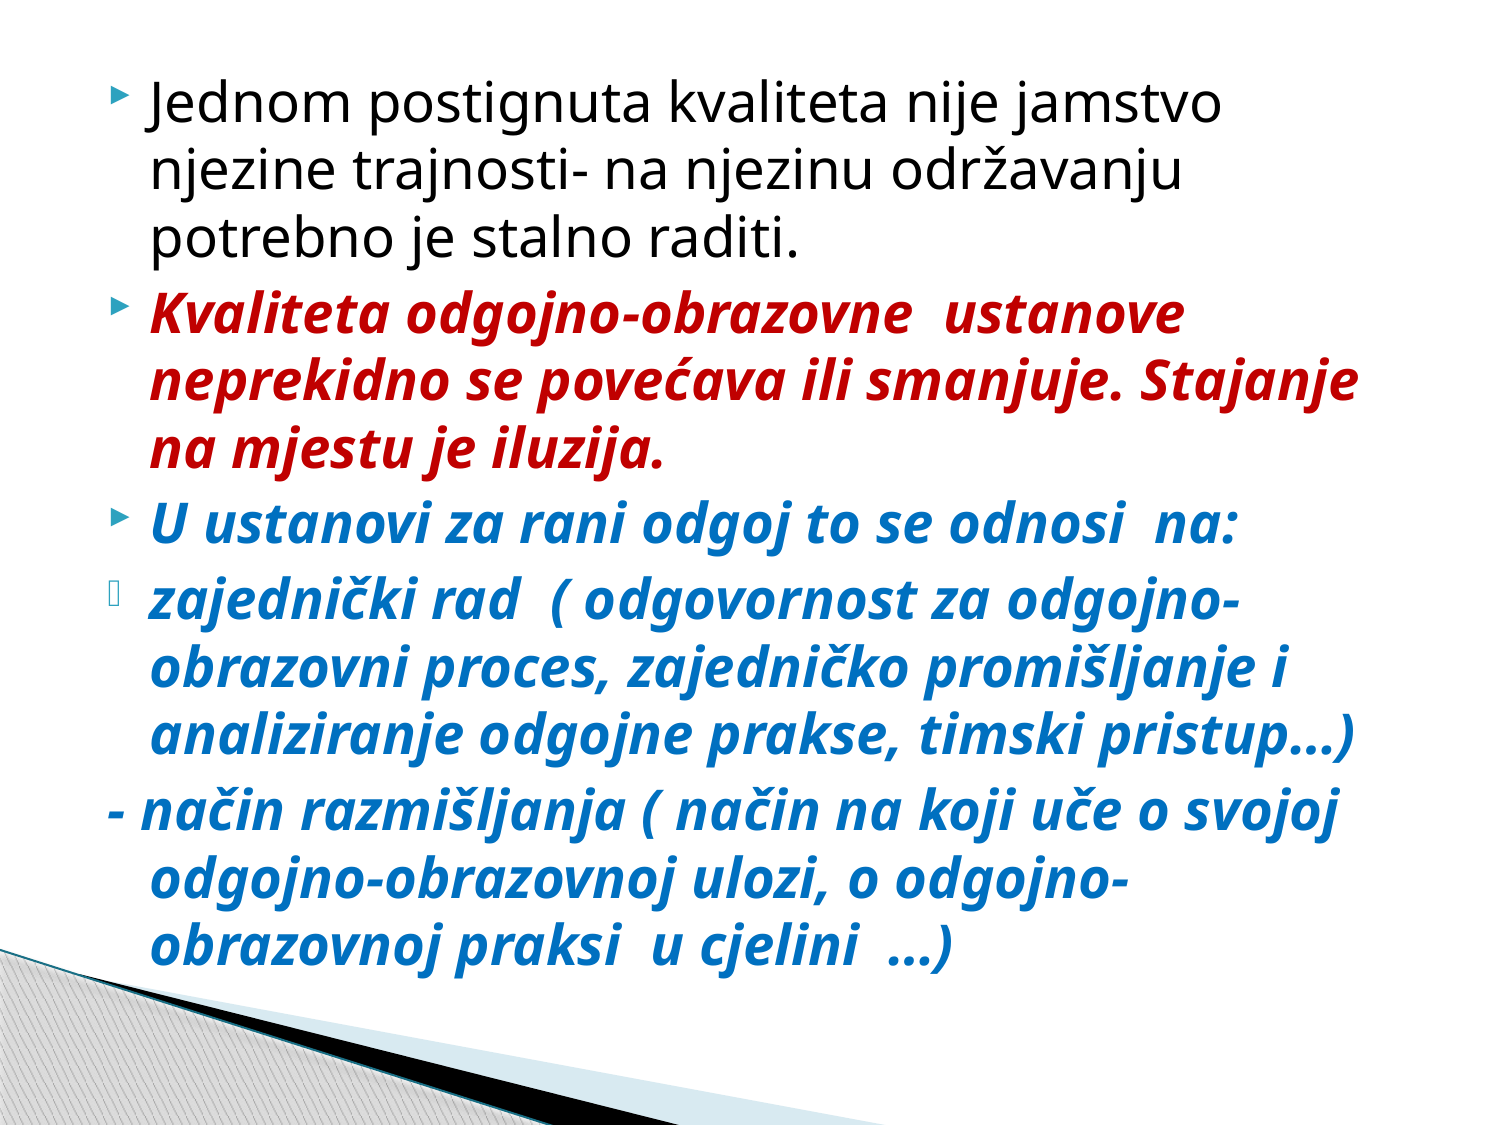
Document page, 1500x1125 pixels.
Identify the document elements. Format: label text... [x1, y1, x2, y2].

list Jednom postignuta kvaliteta nije jamstvo njezine trajnosti- na njezinu održavanju potrebno je stalno raditi. Kvaliteta odgojno-obrazovne ustanove neprekidno se povećava ili smanjuje. Stajanje na mjestu je iluzija. U ustanovi za rani odgoj to se odnosi na: zajednički rad ( odgovornost za odgojno-obrazovni proces, zajedničko promišljanje i analiziranje odgojne prakse, timski pristup…) - način razmišljanja ( način na koji uče o svojoj odgojno-obrazovnoj ulozi, o odgojno-obrazovnoj praksi u cjelini …) [75, 58, 1425, 986]
